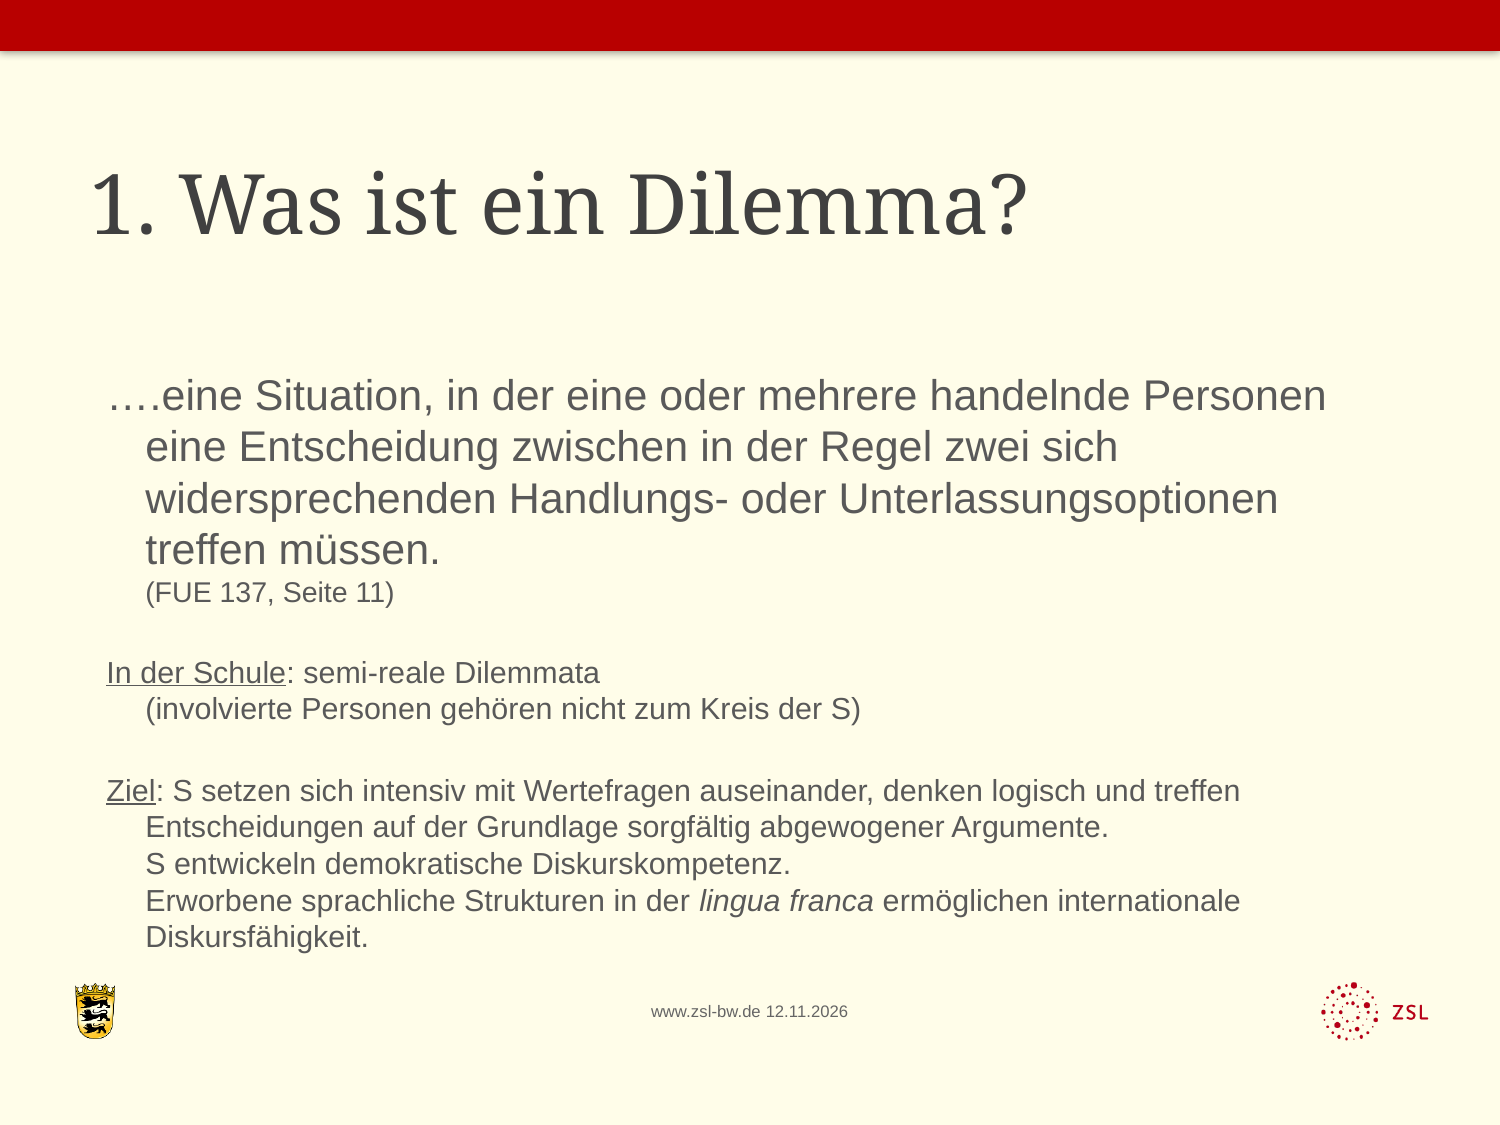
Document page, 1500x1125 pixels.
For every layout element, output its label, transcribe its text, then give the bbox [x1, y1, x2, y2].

list ….eine Situation, in der eine oder mehrere handelnde Personen eine Entscheidung zwischen in der Regel zwei sich widersprechenden Handlungs- oder Unterlassungsoptionen treffen müssen. (FUE 137, Seite 11) In der Schule: semi-reale Dilemmata (involvierte Personen gehören nicht zum Kreis der S) Ziel: S setzen sich intensiv mit Wertefragen auseinander, denken logisch und treffen Entscheidungen auf der Grundlage sorgfältig abgewogener Argumente. S entwickeln demokratische Diskurskompetenz. Erworbene sprachliche Strukturen in der lingua franca ermöglichen internationale Diskursfähigkeit. [75, 302, 1425, 965]
picture [1320, 981, 1429, 1041]
picture [73, 981, 117, 1041]
title 1. Was ist ein Dilemma? [75, 113, 1425, 289]
